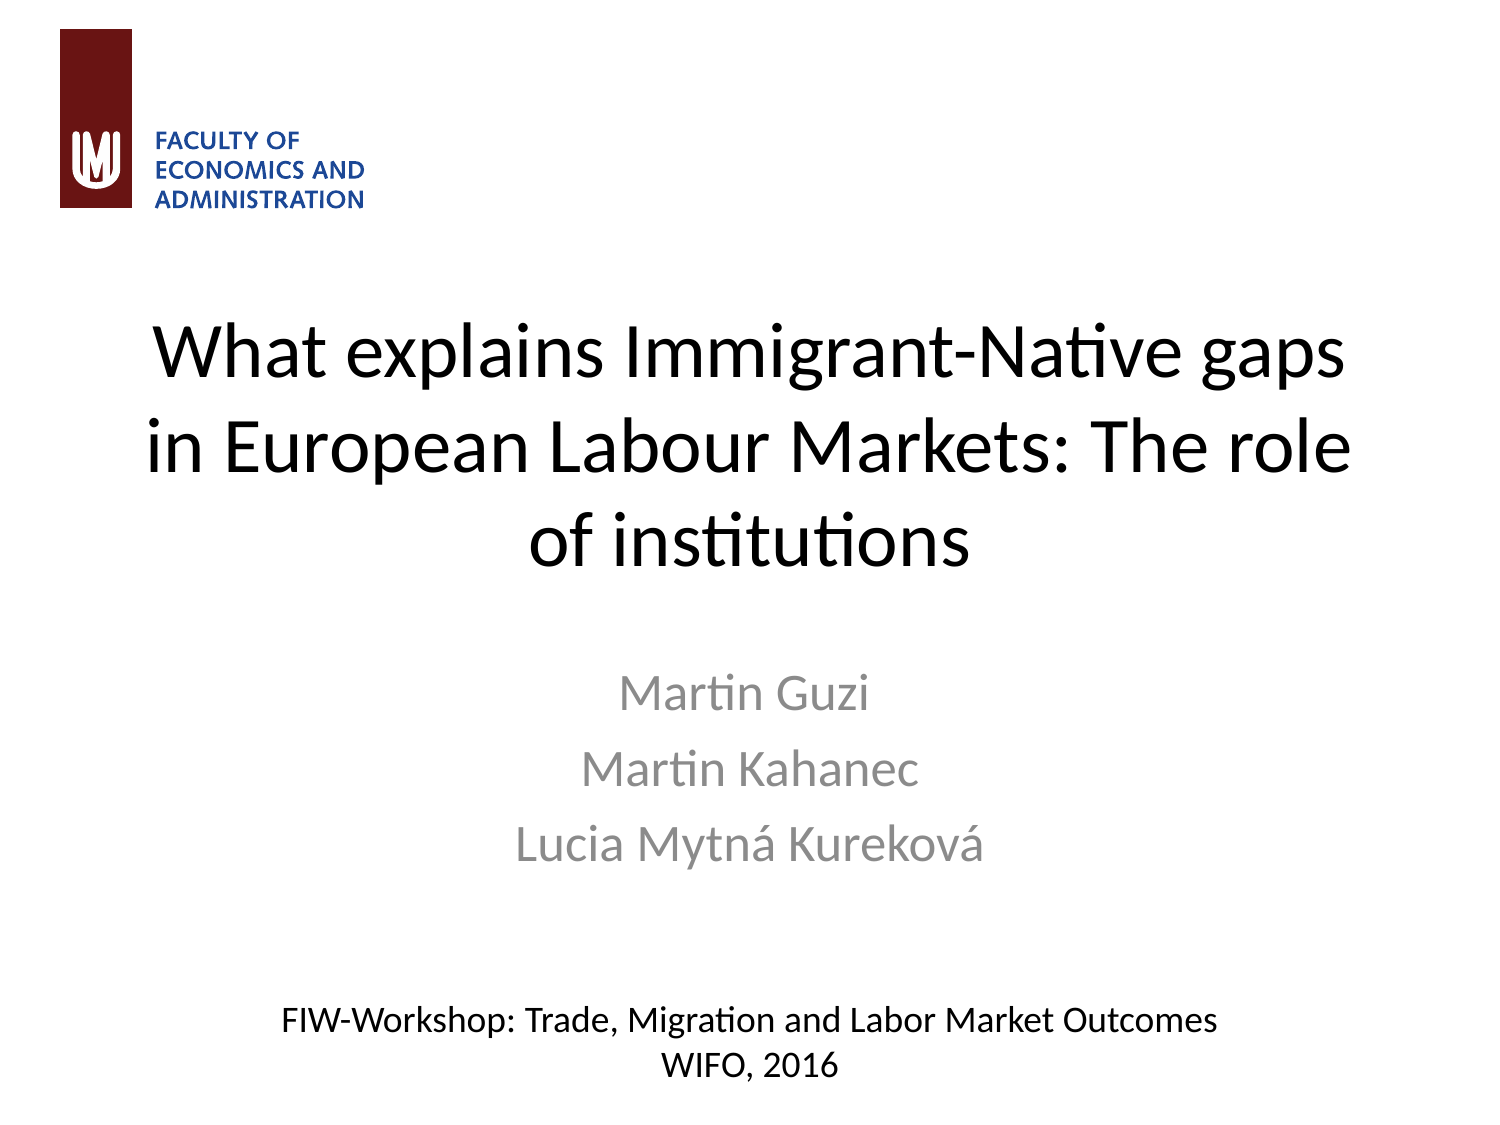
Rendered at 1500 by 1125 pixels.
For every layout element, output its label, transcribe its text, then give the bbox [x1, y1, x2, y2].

title What explains Immigrant-Native gaps in European Labour Markets: The role of institutions [112, 290, 1388, 591]
text_box FIW-Workshop: Trade, Migration and Labor Market Outcomes WIFO, 2016 [29, 987, 1471, 1093]
picture [60, 28, 538, 221]
subtitle Martin Guzi Martin Kahanec Lucia Mytná Kureková [225, 637, 1275, 882]
